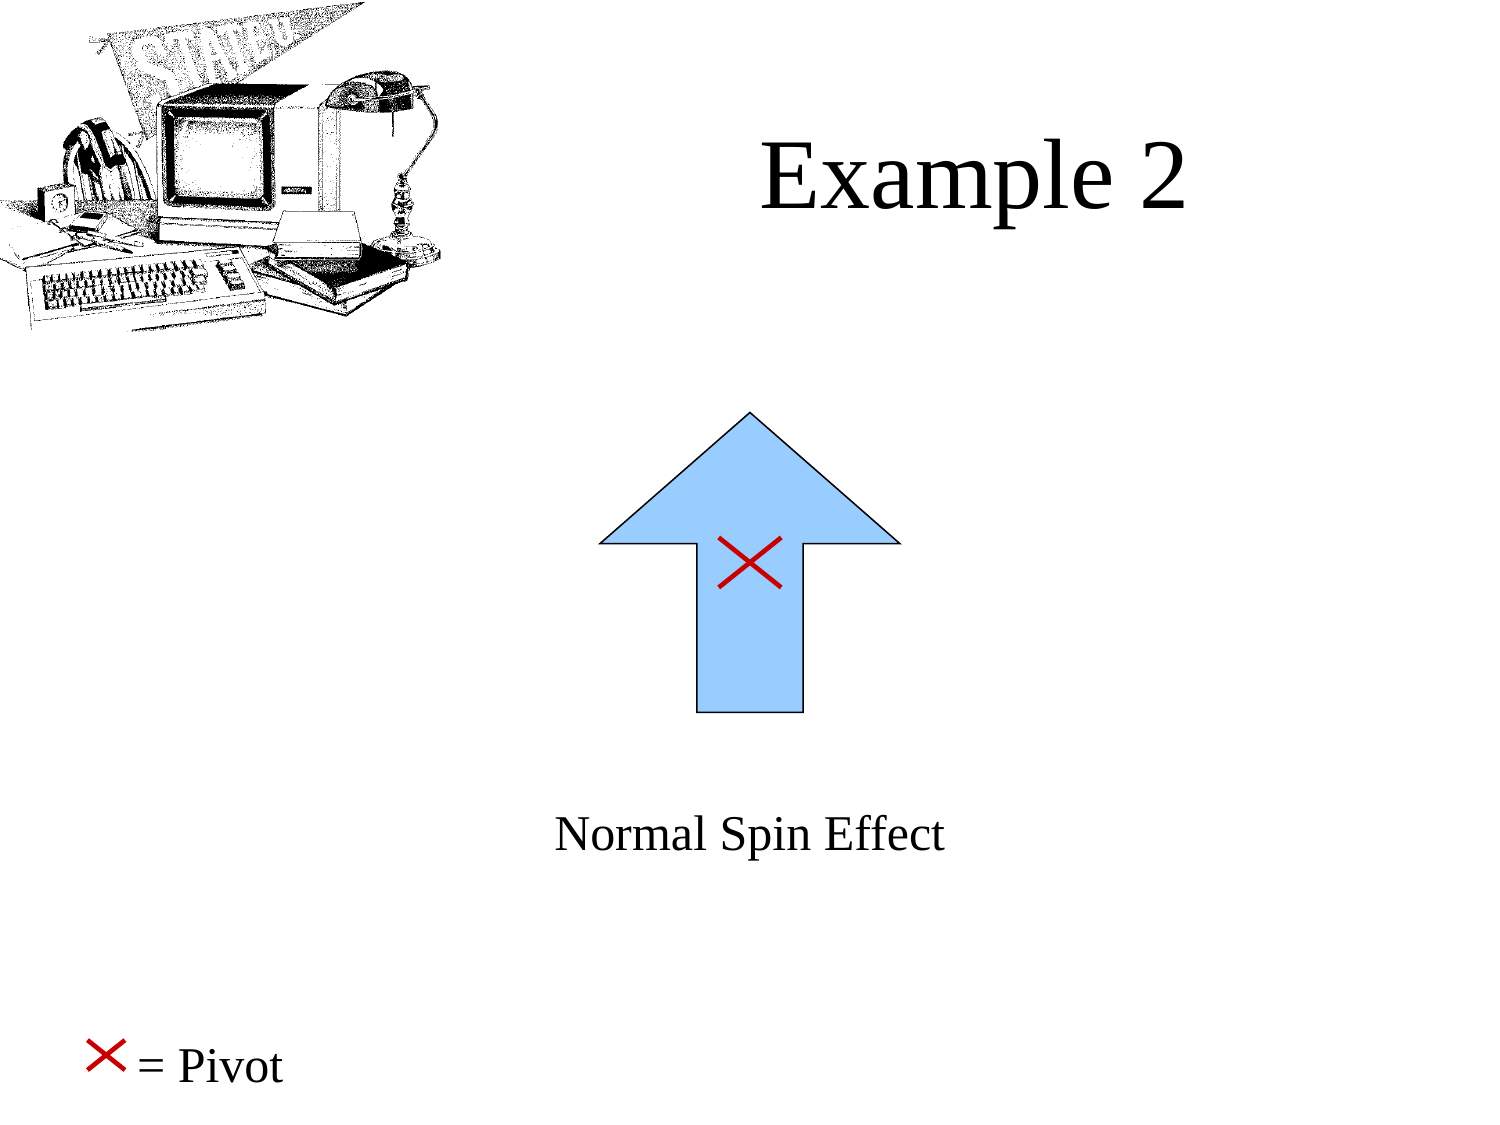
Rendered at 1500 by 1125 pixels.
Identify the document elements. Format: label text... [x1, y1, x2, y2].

text_box = Pivot [122, 1024, 299, 1100]
picture [0, 0, 450, 336]
title Example 2 [487, 37, 1463, 301]
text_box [718, 537, 782, 588]
text_box [599, 412, 900, 713]
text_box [87, 1039, 126, 1071]
text_box Normal Spin Effect [539, 793, 961, 869]
